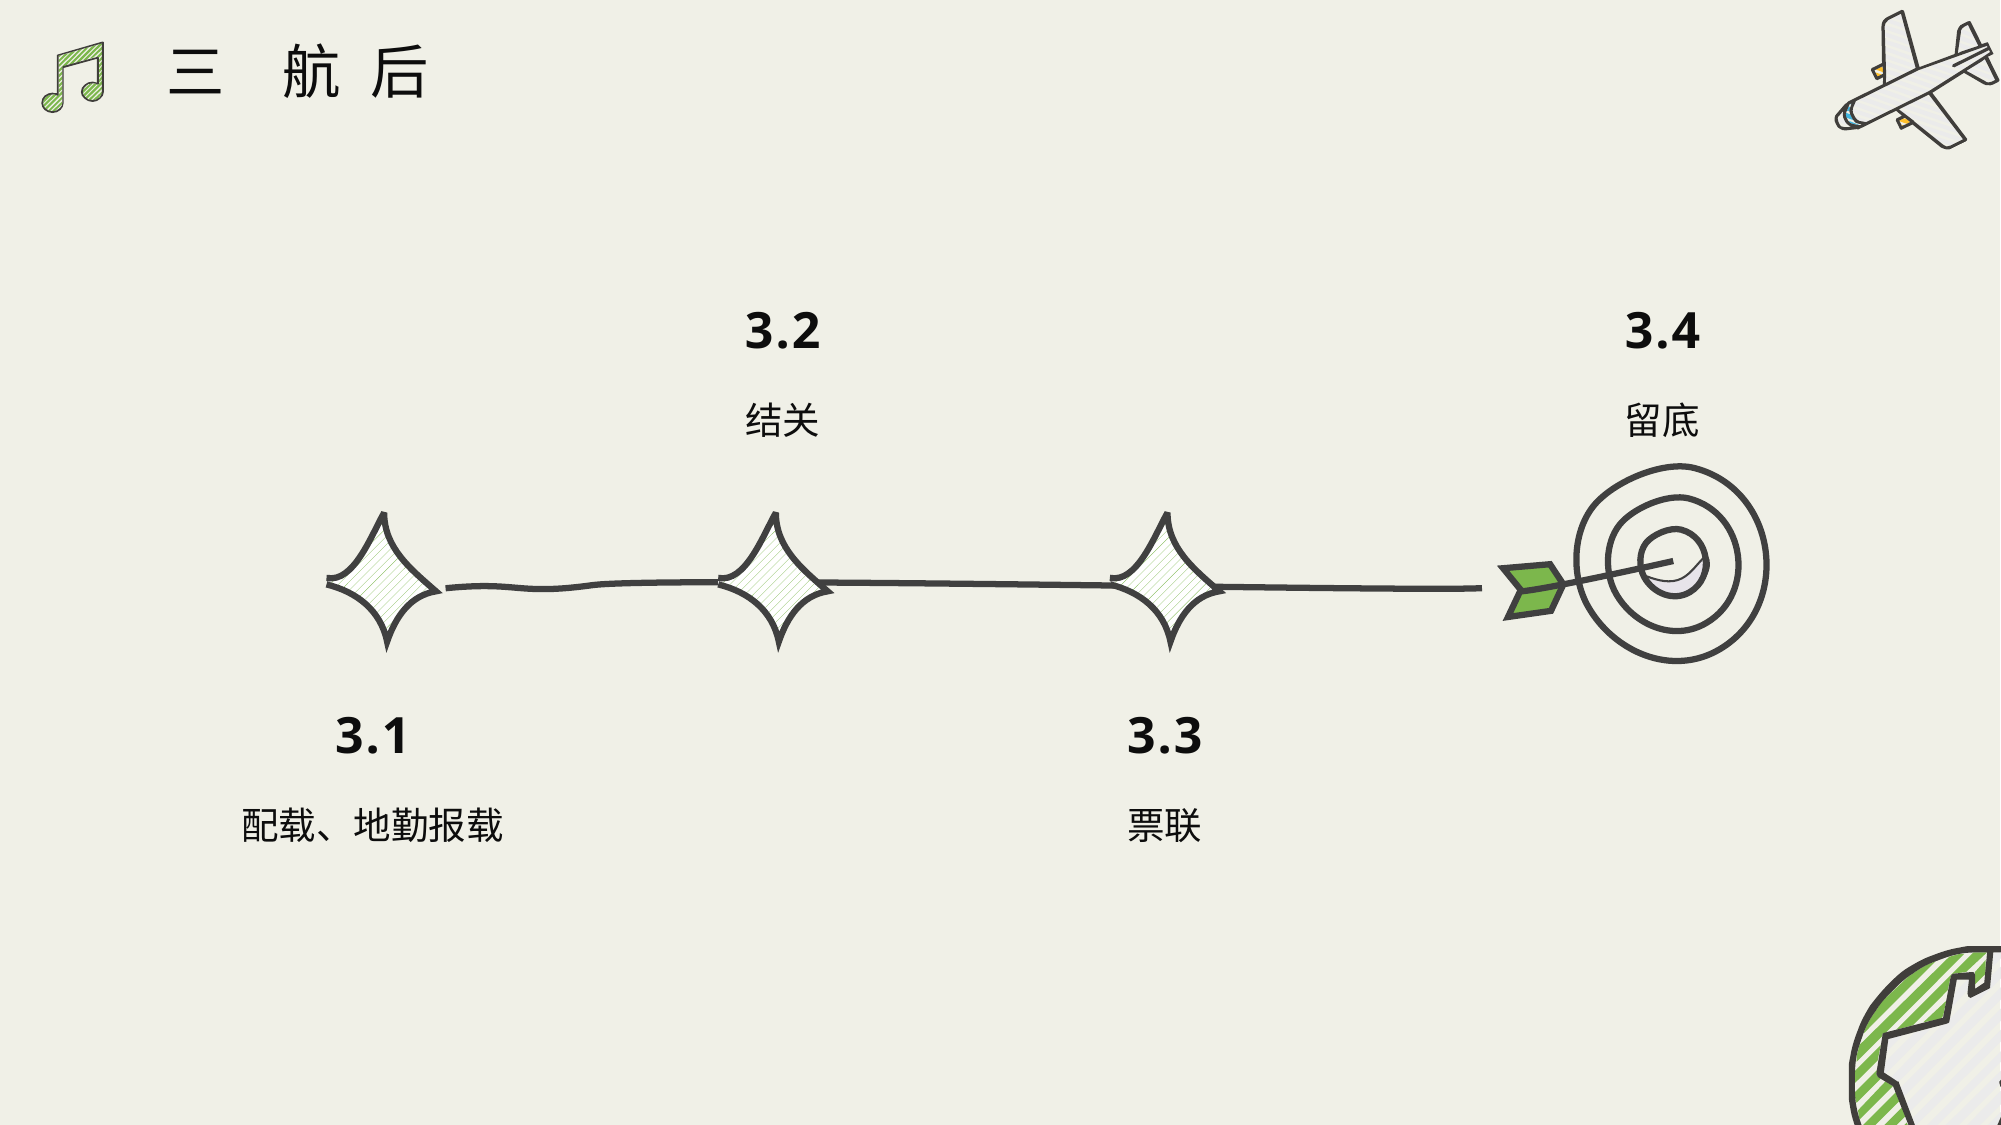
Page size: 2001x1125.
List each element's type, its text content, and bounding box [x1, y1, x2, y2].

text_box [326, 512, 437, 642]
text_box [819, 582, 1121, 589]
text_box 3.1 [248, 695, 497, 771]
picture [1839, 0, 1987, 172]
text_box 配载、地勤报载 [204, 783, 542, 855]
text_box 三 航 后 [151, 27, 444, 113]
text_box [41, 41, 104, 114]
text_box 3.3 [1040, 695, 1289, 771]
text_box [1109, 512, 1220, 642]
picture [1848, 946, 2000, 1125]
text_box [445, 582, 729, 590]
text_box 3.4 [1538, 291, 1787, 366]
text_box 票联 [996, 783, 1334, 855]
text_box 留底 [1493, 378, 1831, 450]
text_box 3.2 [658, 291, 907, 366]
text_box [1527, 451, 1761, 687]
text_box 结关 [614, 378, 952, 450]
text_box [718, 512, 828, 642]
